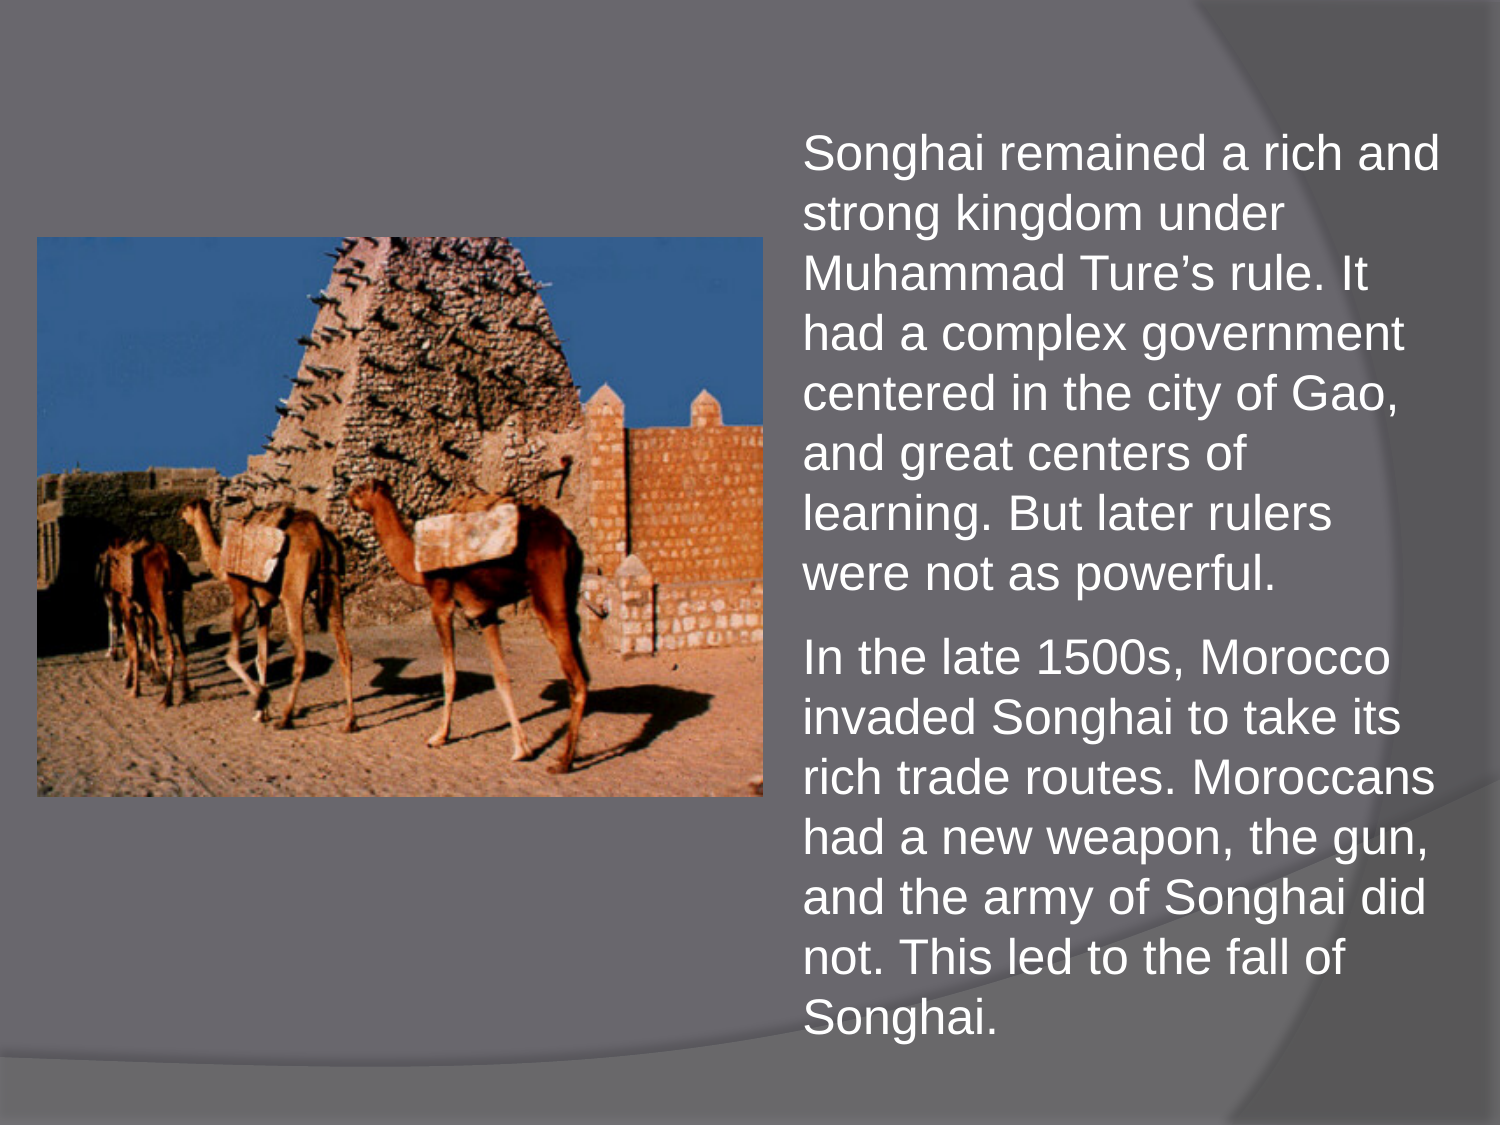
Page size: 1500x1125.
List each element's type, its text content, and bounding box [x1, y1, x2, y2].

picture [37, 237, 763, 797]
text_box Songhai remained a rich and strong kingdom under Muhammad Ture’s rule. It had a complex government centered in the city of Gao, and great centers of learning. But later rulers were not as powerful. In the late 1500s, Morocco invaded Songhai to take its rich trade routes. Moroccans had a new weapon, the gun, and the army of Songhai did not. This led to the fall of Songhai. [787, 112, 1463, 1053]
